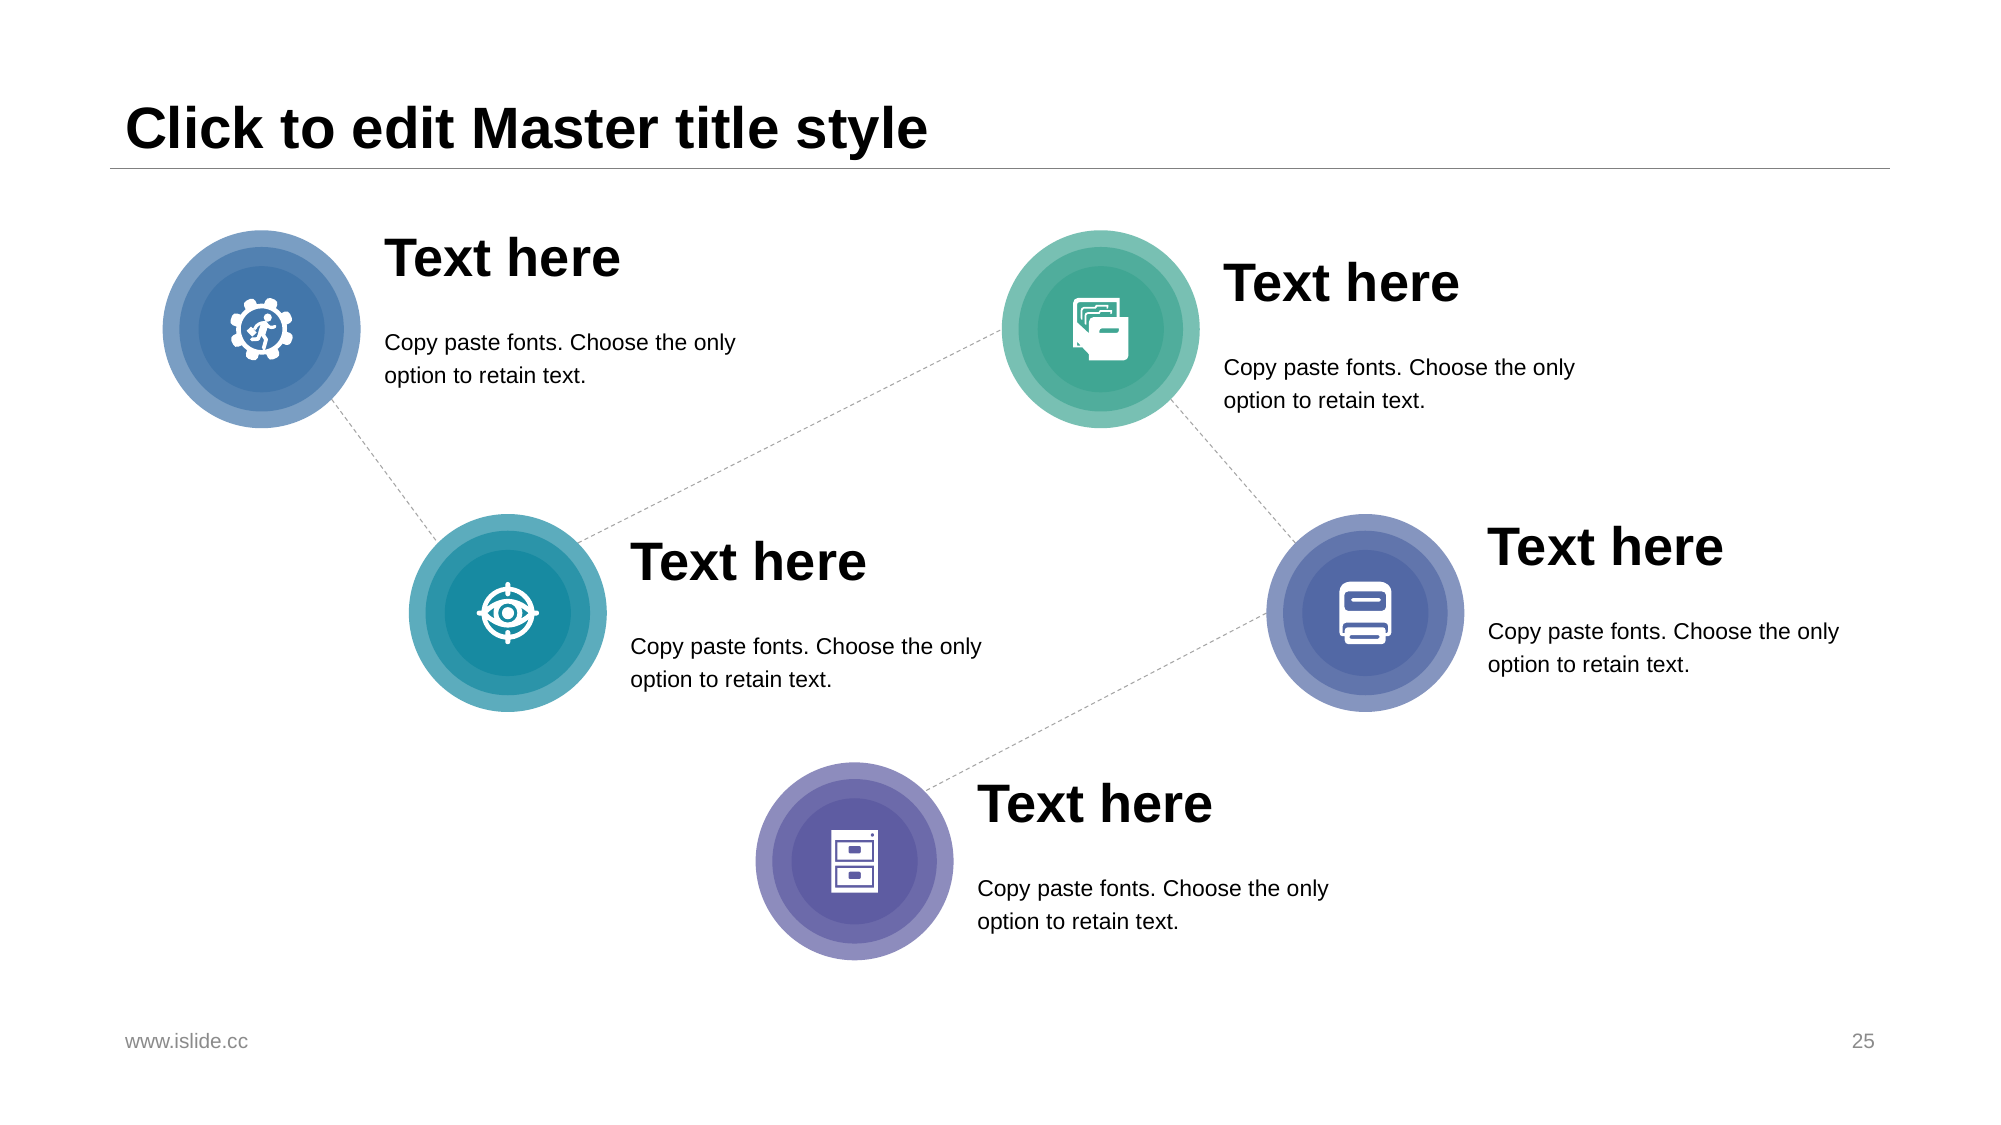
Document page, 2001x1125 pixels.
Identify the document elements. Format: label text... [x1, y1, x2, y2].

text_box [162, 204, 1858, 961]
slide_number 25 [1412, 1023, 1890, 1058]
footer www.islide.cc [109, 1023, 790, 1058]
title Click to edit Master title style [109, 0, 1890, 169]
